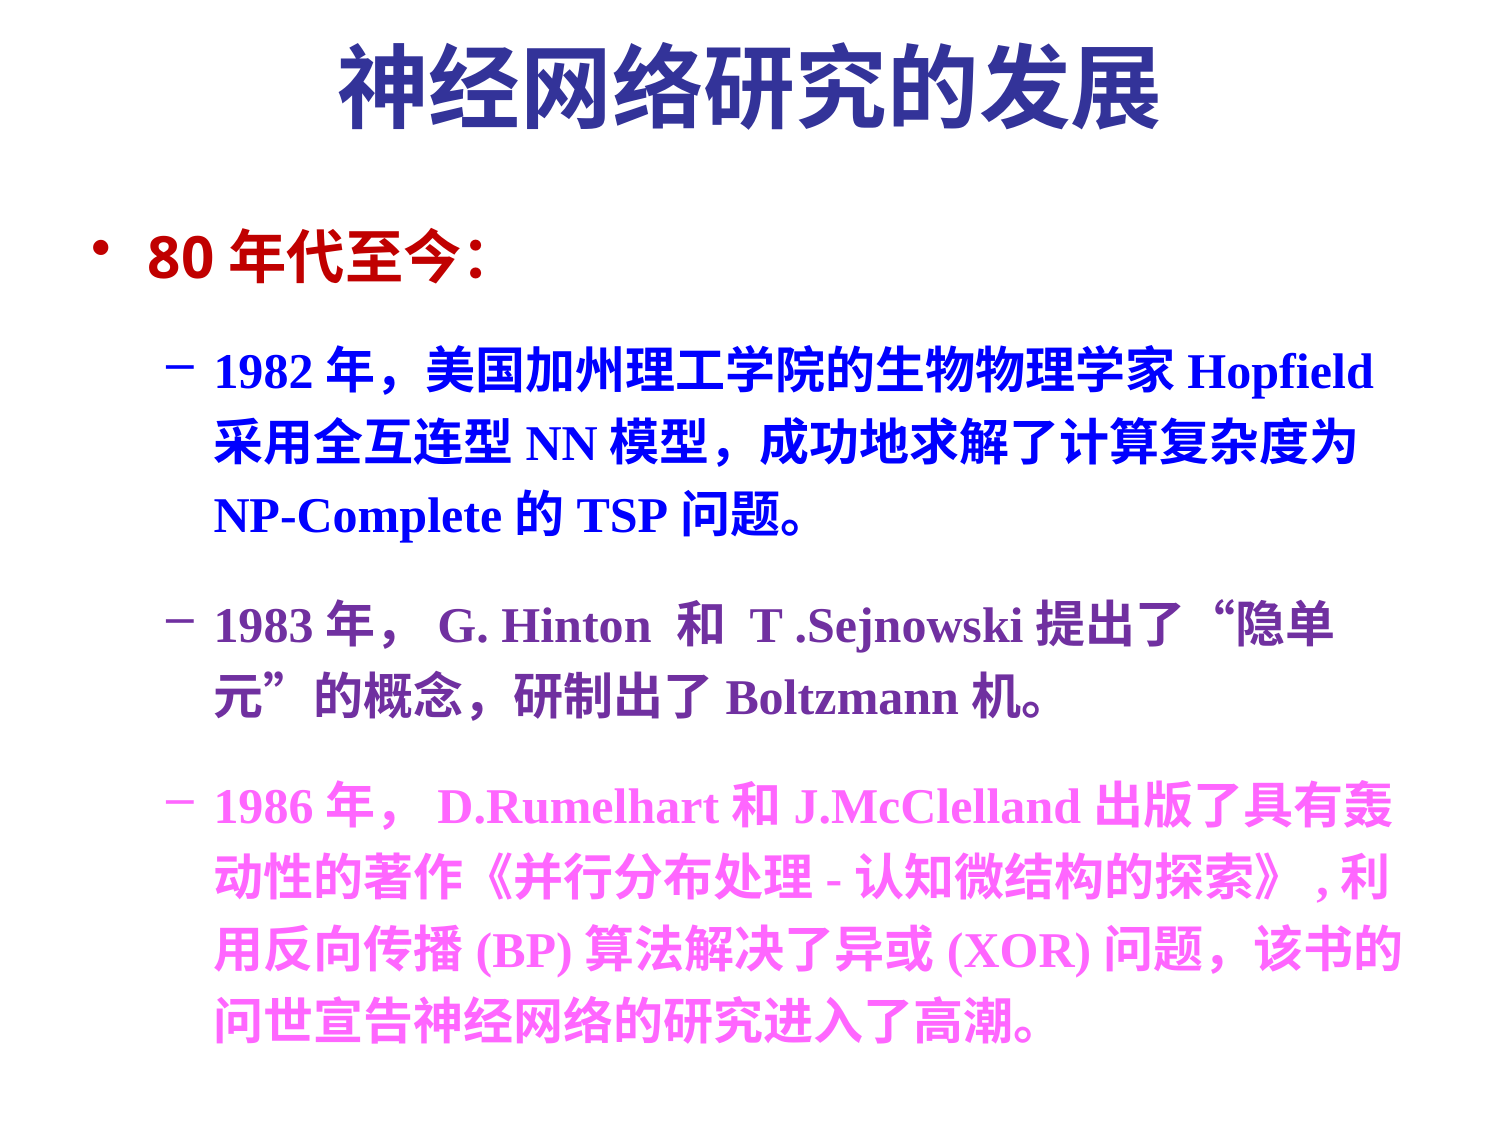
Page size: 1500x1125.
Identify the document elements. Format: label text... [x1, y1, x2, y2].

text_box 神经网络研究的发展 [47, 42, 1453, 127]
list 80年代至今： 1982年，美国加州理工学院的生物物理学家Hopfield采用全互连型NN模型，成功地求解了计算复杂度为NP-Complete的TSP问题。 1983年，G. Hinton 和 T .Sejnowski提出了“隐单元”的概念，研制出了Boltzmann机。 1986年，D.Rumelhart和J.McClelland出版了具有轰动性的著作《并行分布处理-认知微结构的探索》,利用反向传播(BP)算法解决了异或(XOR)问题，该书的问世宣告神经网络的研究进入了高潮。 [76, 225, 1424, 1083]
